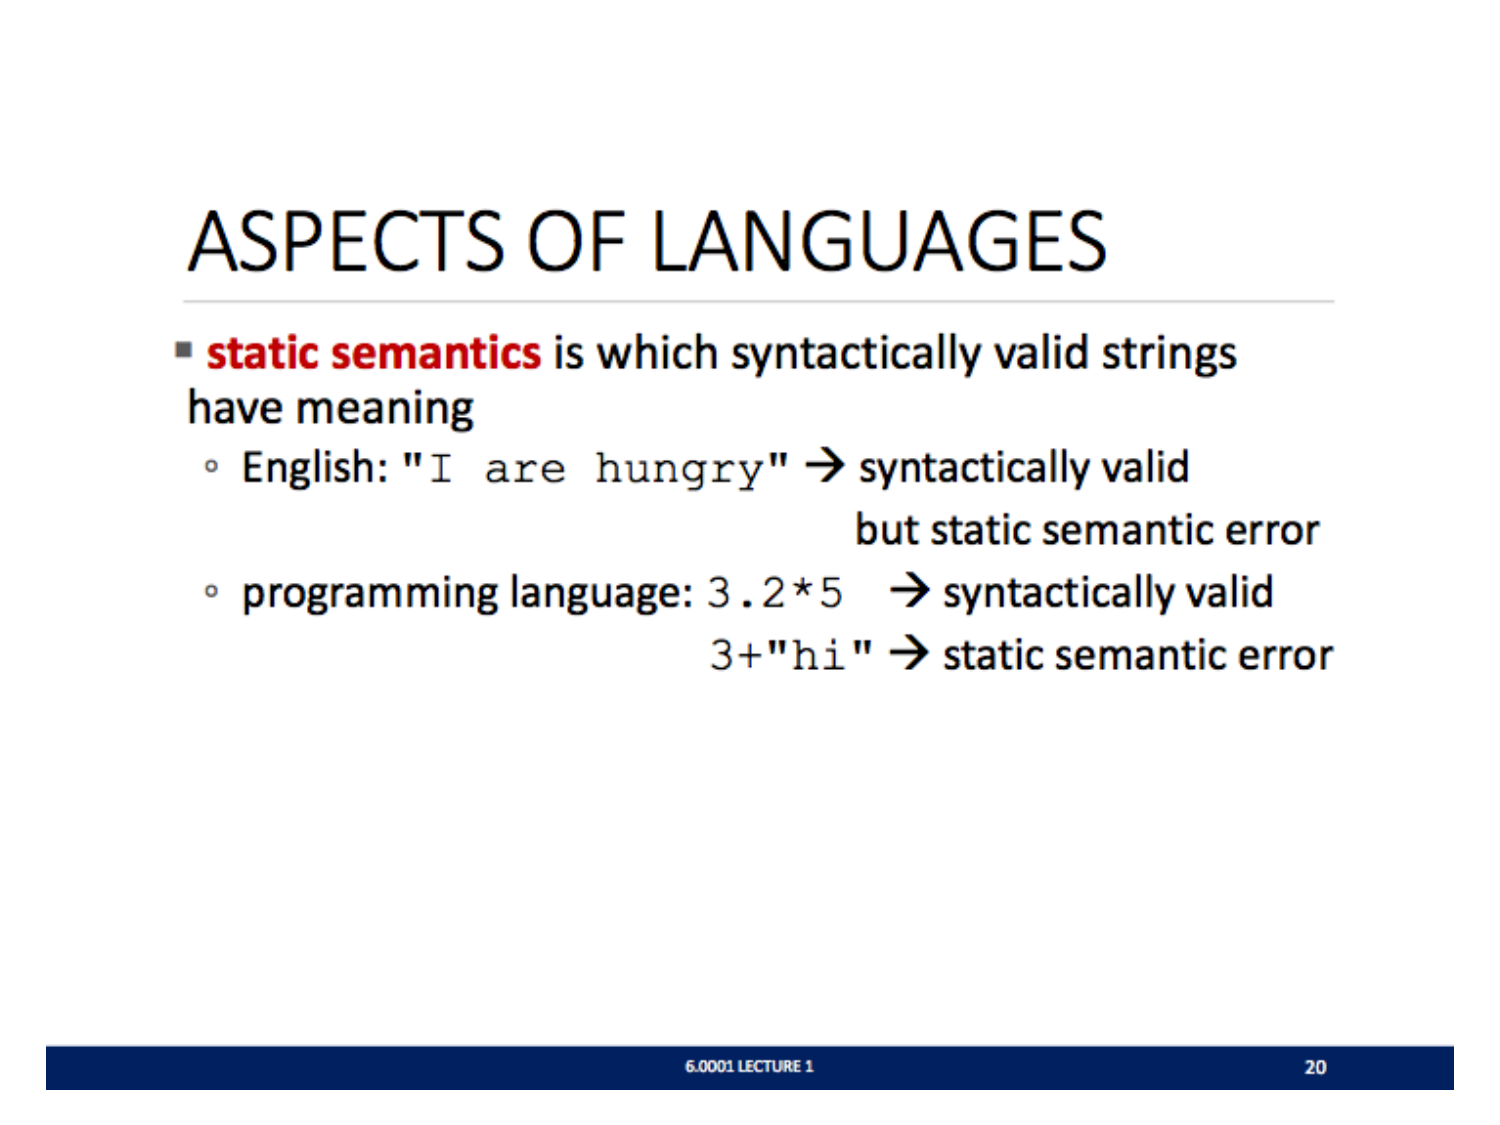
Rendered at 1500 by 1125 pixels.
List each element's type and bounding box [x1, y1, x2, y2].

picture [46, 34, 1454, 1091]
